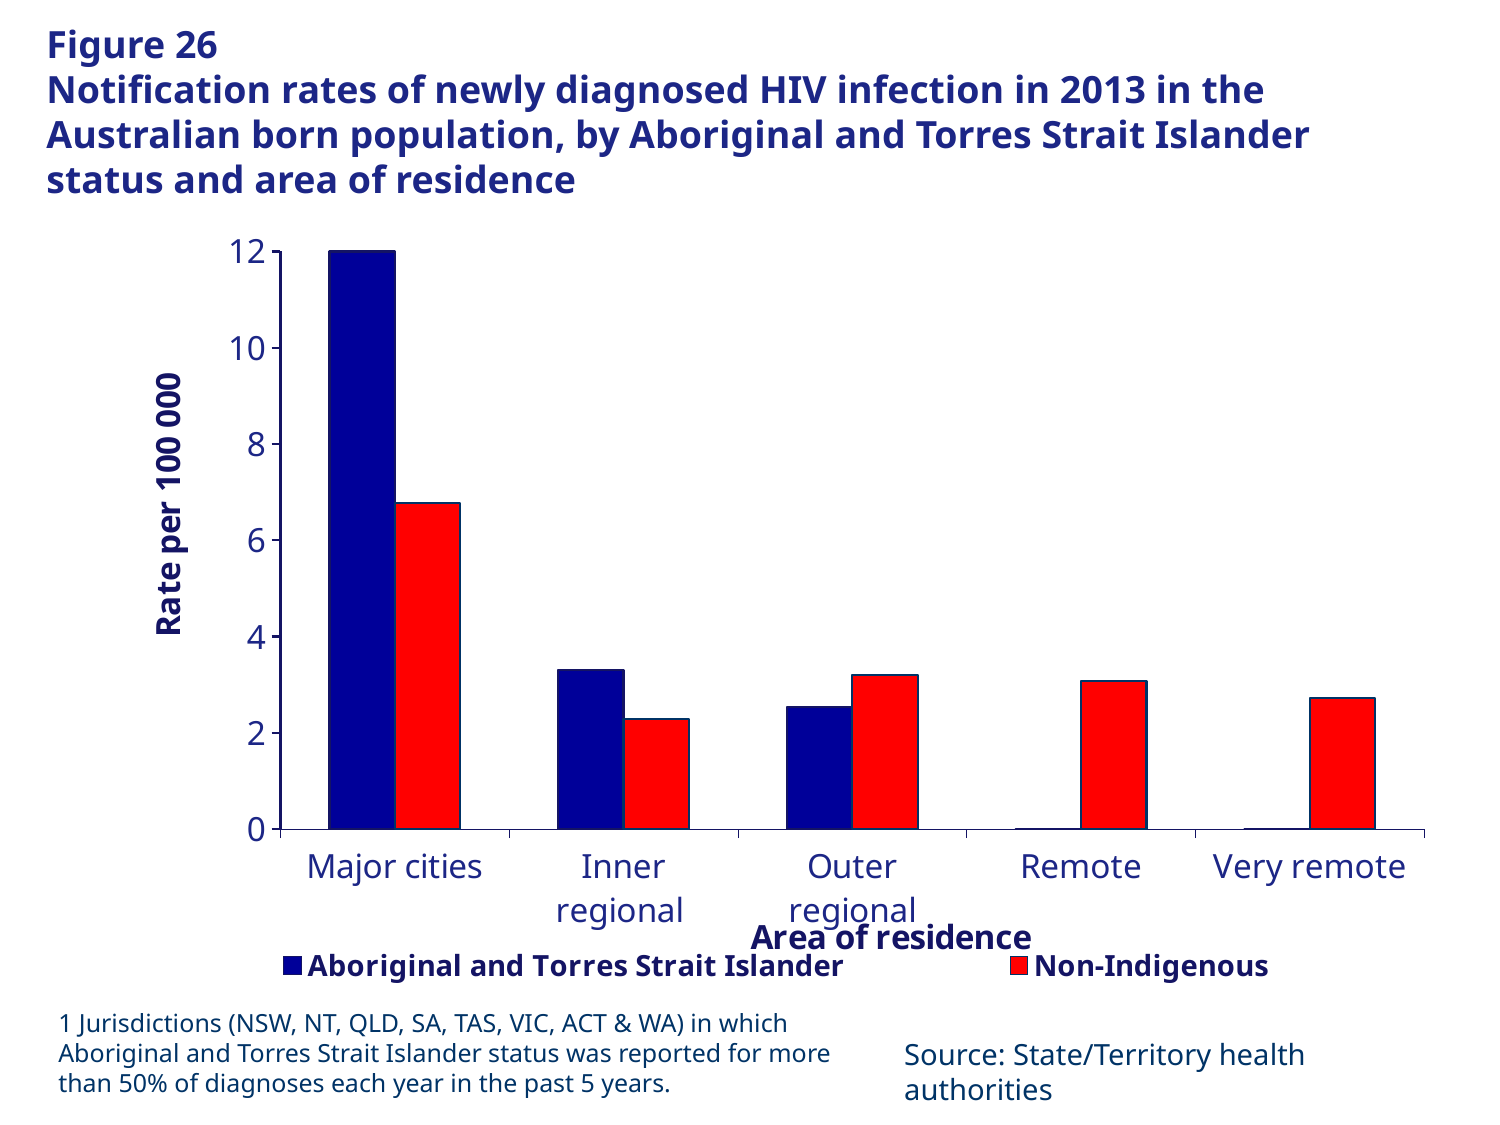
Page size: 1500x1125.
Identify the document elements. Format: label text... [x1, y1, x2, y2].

title Figure 26 Notification rates of newly diagnosed HIV infection in 2013 in the Australian born population, by Aboriginal and Torres Strait Islander status and area of residence [31, 13, 1444, 198]
text_box 1 Jurisdictions (NSW, NT, QLD, SA, TAS, VIC, ACT & WA) in which Aboriginal and Torres Strait Islander status was reported for more than 50% of diagnoses each year in the past 5 years. [43, 1000, 854, 1106]
chart [128, 220, 1433, 998]
text_box Source: State/Territory health authorities [889, 1028, 1444, 1114]
